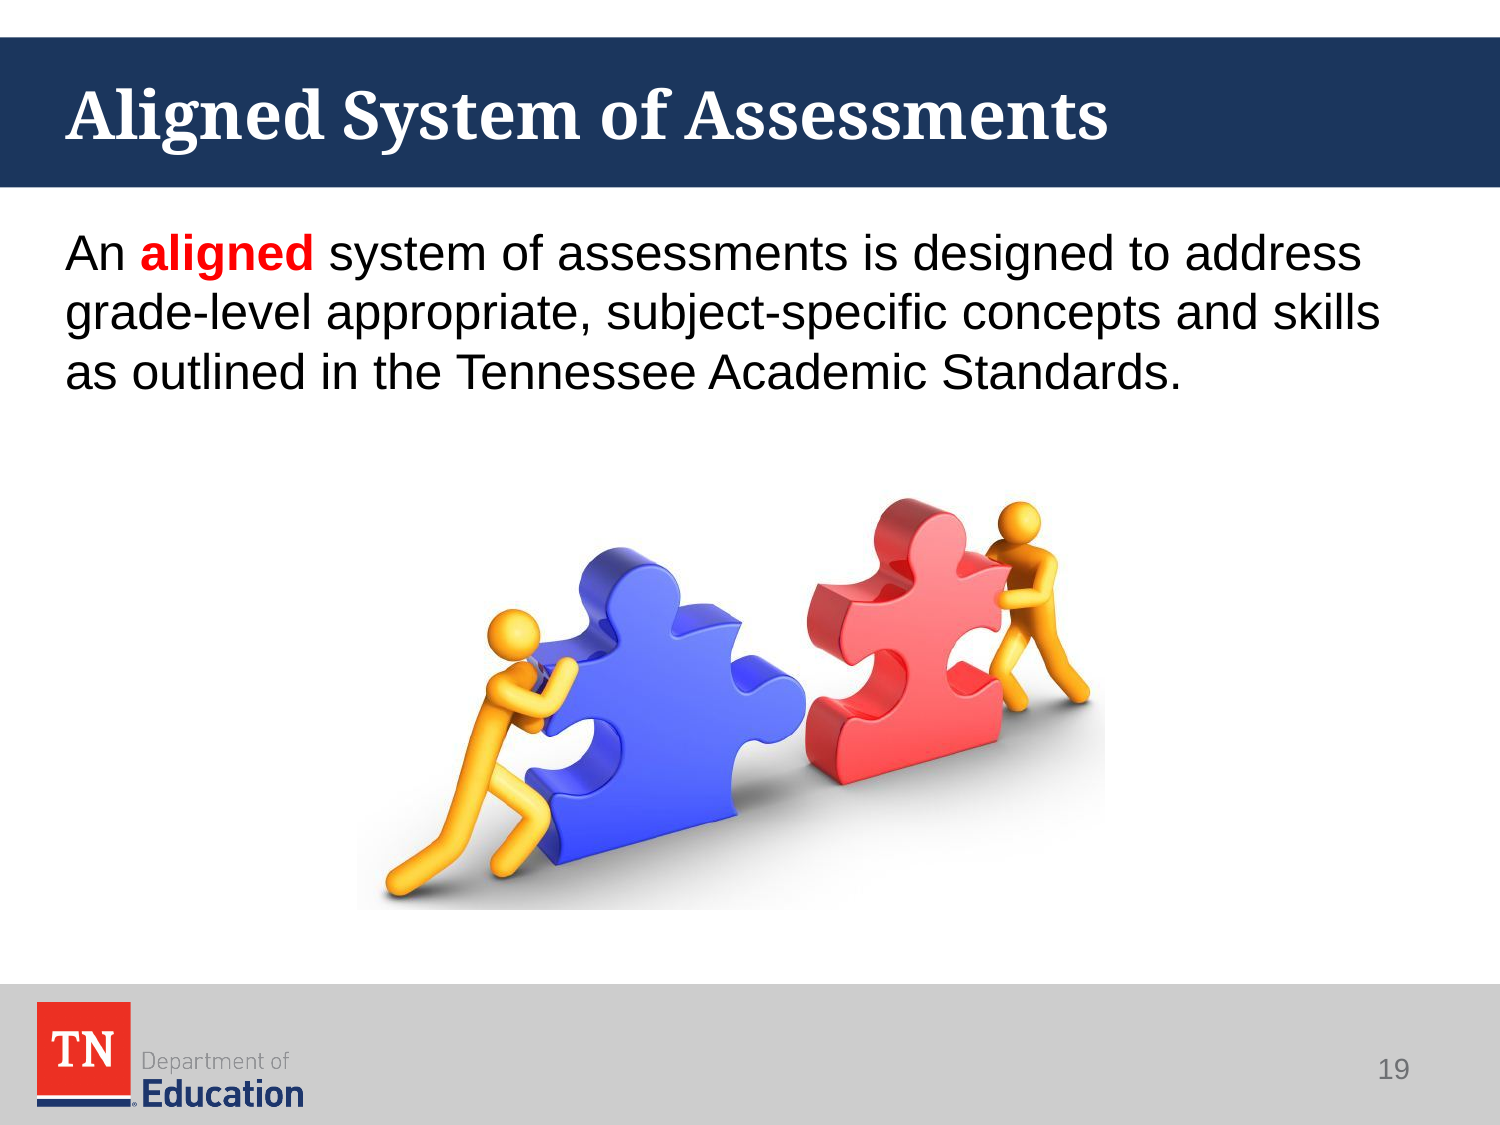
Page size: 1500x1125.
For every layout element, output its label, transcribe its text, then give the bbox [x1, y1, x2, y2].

title Aligned System of Assessments [50, 37, 1413, 188]
slide_number 19 [1350, 1042, 1425, 1103]
picture [37, 1002, 303, 1107]
picture [357, 474, 1105, 910]
list An aligned system of assessments is designed to address grade-level appropriate, subject-specific concepts and skills as outlined in the Tennessee Academic Standards. [50, 212, 1425, 955]
